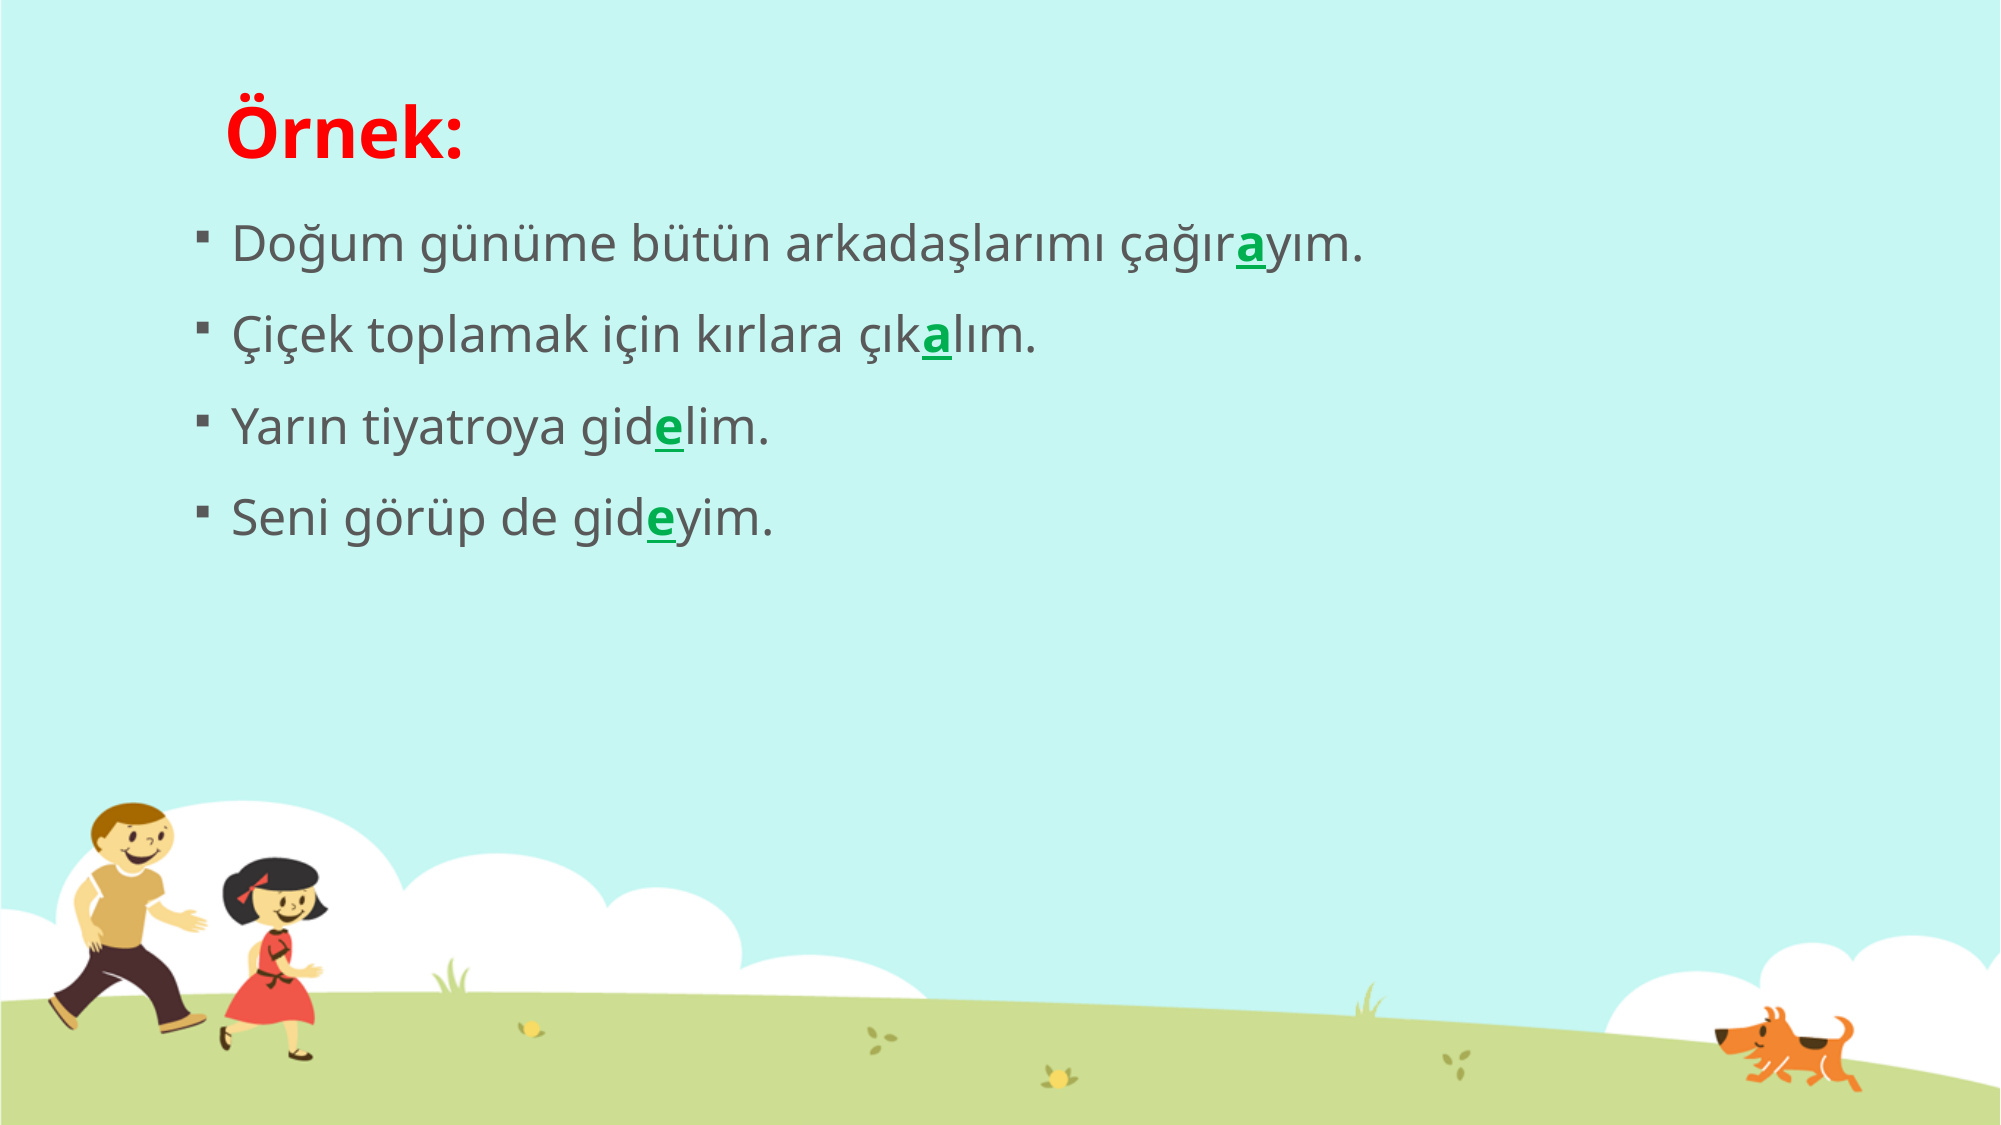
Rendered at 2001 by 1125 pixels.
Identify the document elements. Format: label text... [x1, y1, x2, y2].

picture [0, 0, 2001, 1125]
text_box Yarın tiyatroya gidelim. [171, 394, 1959, 486]
text_box Doğum günüme bütün arkadaşlarımı çağırayım. [171, 210, 1829, 301]
text_box Seni görüp de gideyim. [171, 485, 1829, 577]
text_box Çiçek toplamak için kırlara çıkalım. [171, 301, 1829, 393]
title Örnek: [209, 81, 483, 182]
